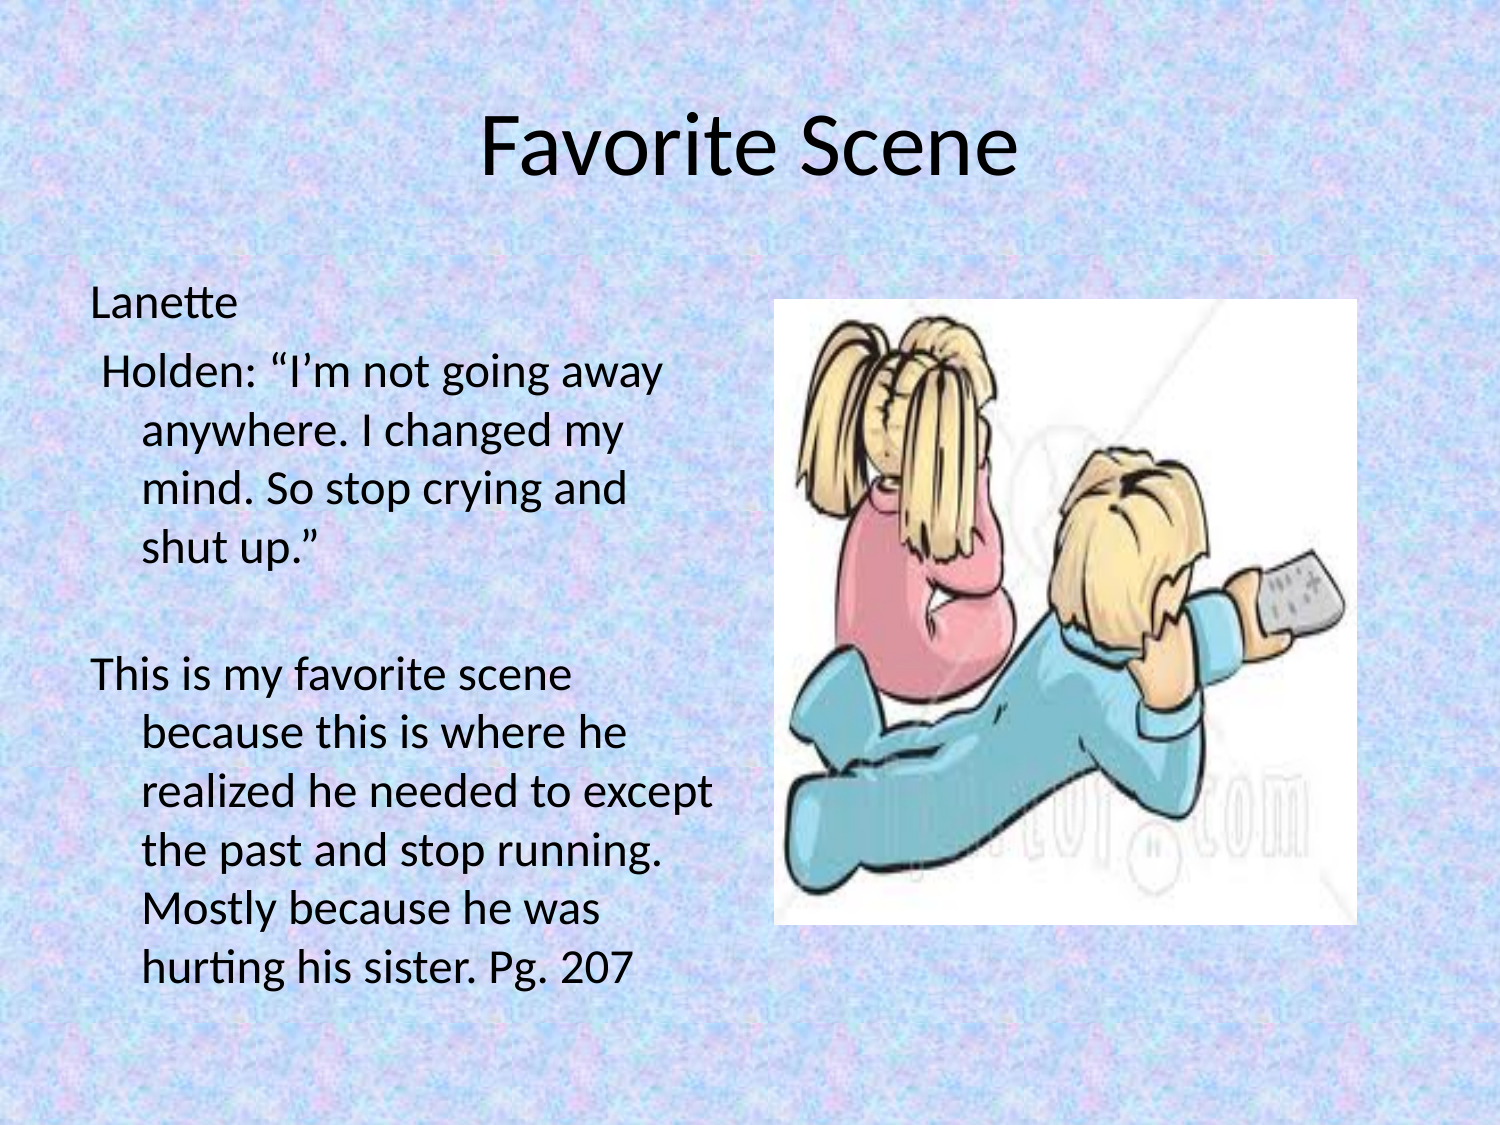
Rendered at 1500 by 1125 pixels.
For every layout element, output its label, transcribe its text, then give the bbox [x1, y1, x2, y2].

list Lanette Holden: “I’m not going away anywhere. I changed my mind. So stop crying and shut up.” This is my favorite scene because this is where he realized he needed to except the past and stop running. Mostly because he was hurting his sister. Pg. 207 [74, 262, 738, 1006]
title Favorite Scene [74, 44, 1426, 233]
picture [0, 0, 1500, 1125]
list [774, 299, 1357, 926]
